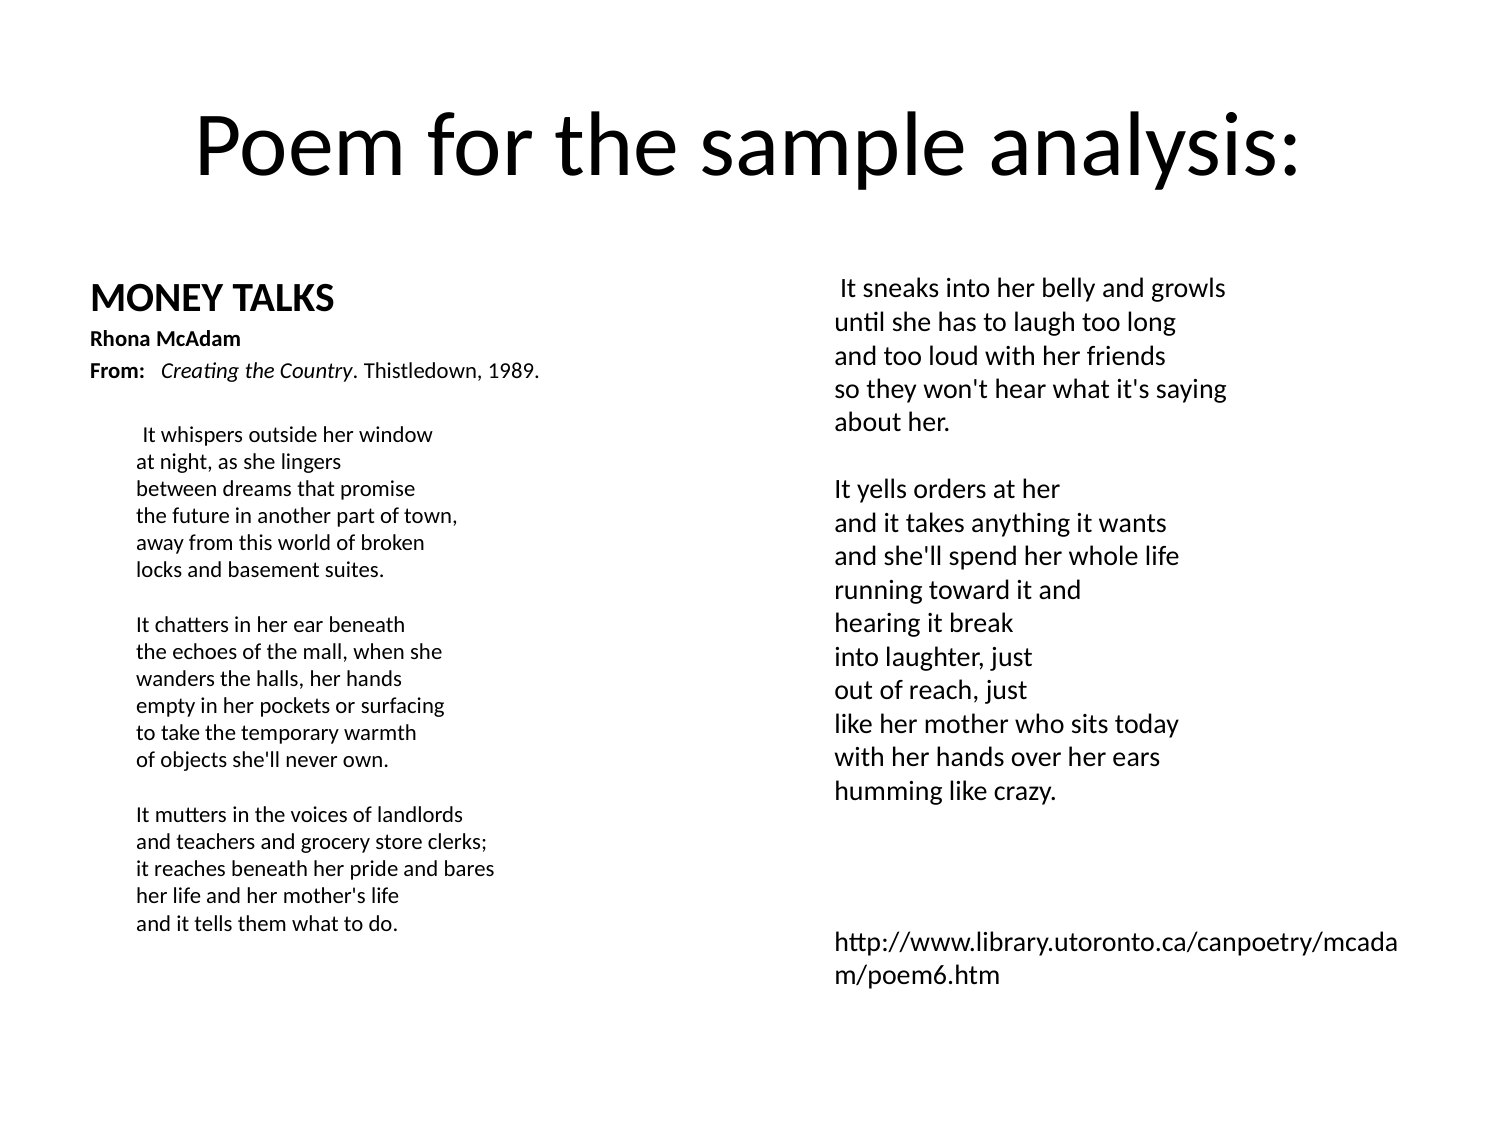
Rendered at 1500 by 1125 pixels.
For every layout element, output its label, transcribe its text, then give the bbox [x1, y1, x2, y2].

list It sneaks into her belly and growls until she has to laugh too long and too loud with her friends so they won't hear what it's saying about her. It yells orders at her and it takes anything it wants and she'll spend her whole life running toward it and hearing it break into laughter, just out of reach, just like her mother who sits today with her hands over her ears humming like crazy. http://www.library.utoronto.ca/canpoetry/mcadam/poem6.htm [762, 262, 1425, 1005]
list Money Talks Rhona McAdam From: Creating the Country. Thistledown, 1989. It whispers outside her window at night, as she lingers between dreams that promise the future in another part of town, away from this world of broken locks and basement suites. It chatters in her ear beneath the echoes of the mall, when she wanders the halls, her hands empty in her pockets or surfacing to take the temporary warmth of objects she'll never own. It mutters in the voices of landlords and teachers and grocery store clerks; it reaches beneath her pride and bares her life and her mother's life and it tells them what to do. [75, 262, 738, 1005]
title Poem for the sample analysis: [75, 45, 1425, 233]
